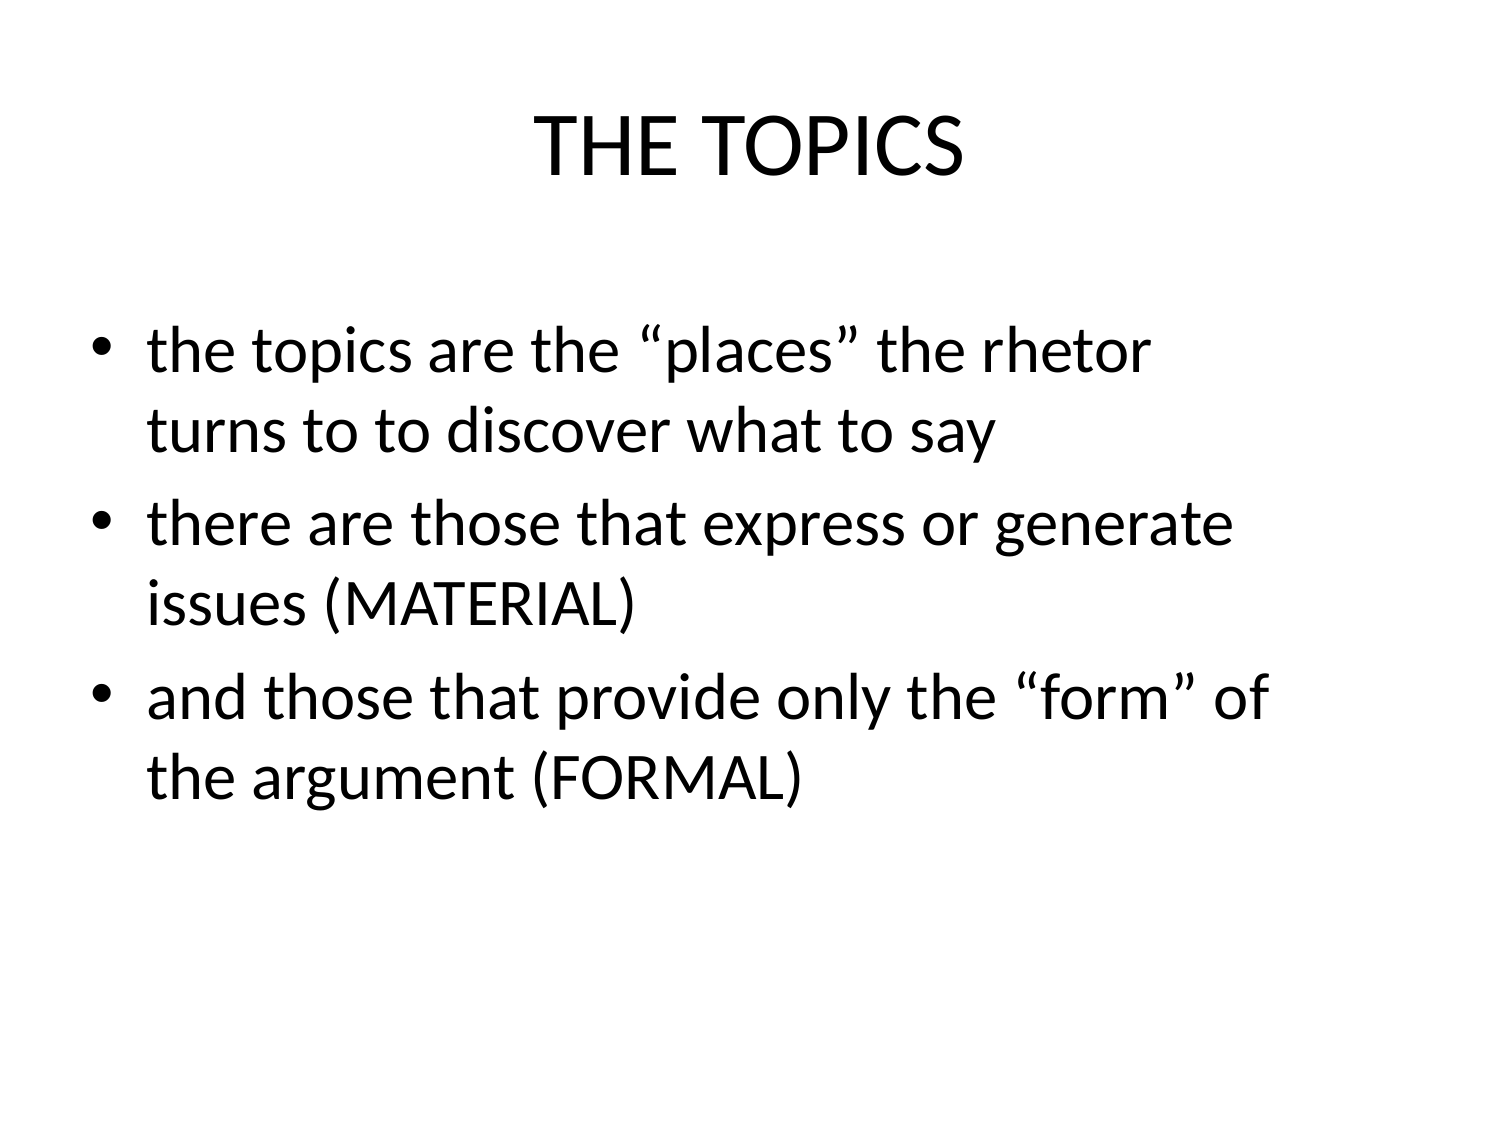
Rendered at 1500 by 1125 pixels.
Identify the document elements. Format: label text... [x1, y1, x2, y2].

list the topics are the “places” the rhetor turns to to discover what to say there are those that express or generate issues (MATERIAL) and those that provide only the “form” of the argument (FORMAL) [75, 297, 1303, 1062]
title THE TOPICS [75, 45, 1425, 233]
